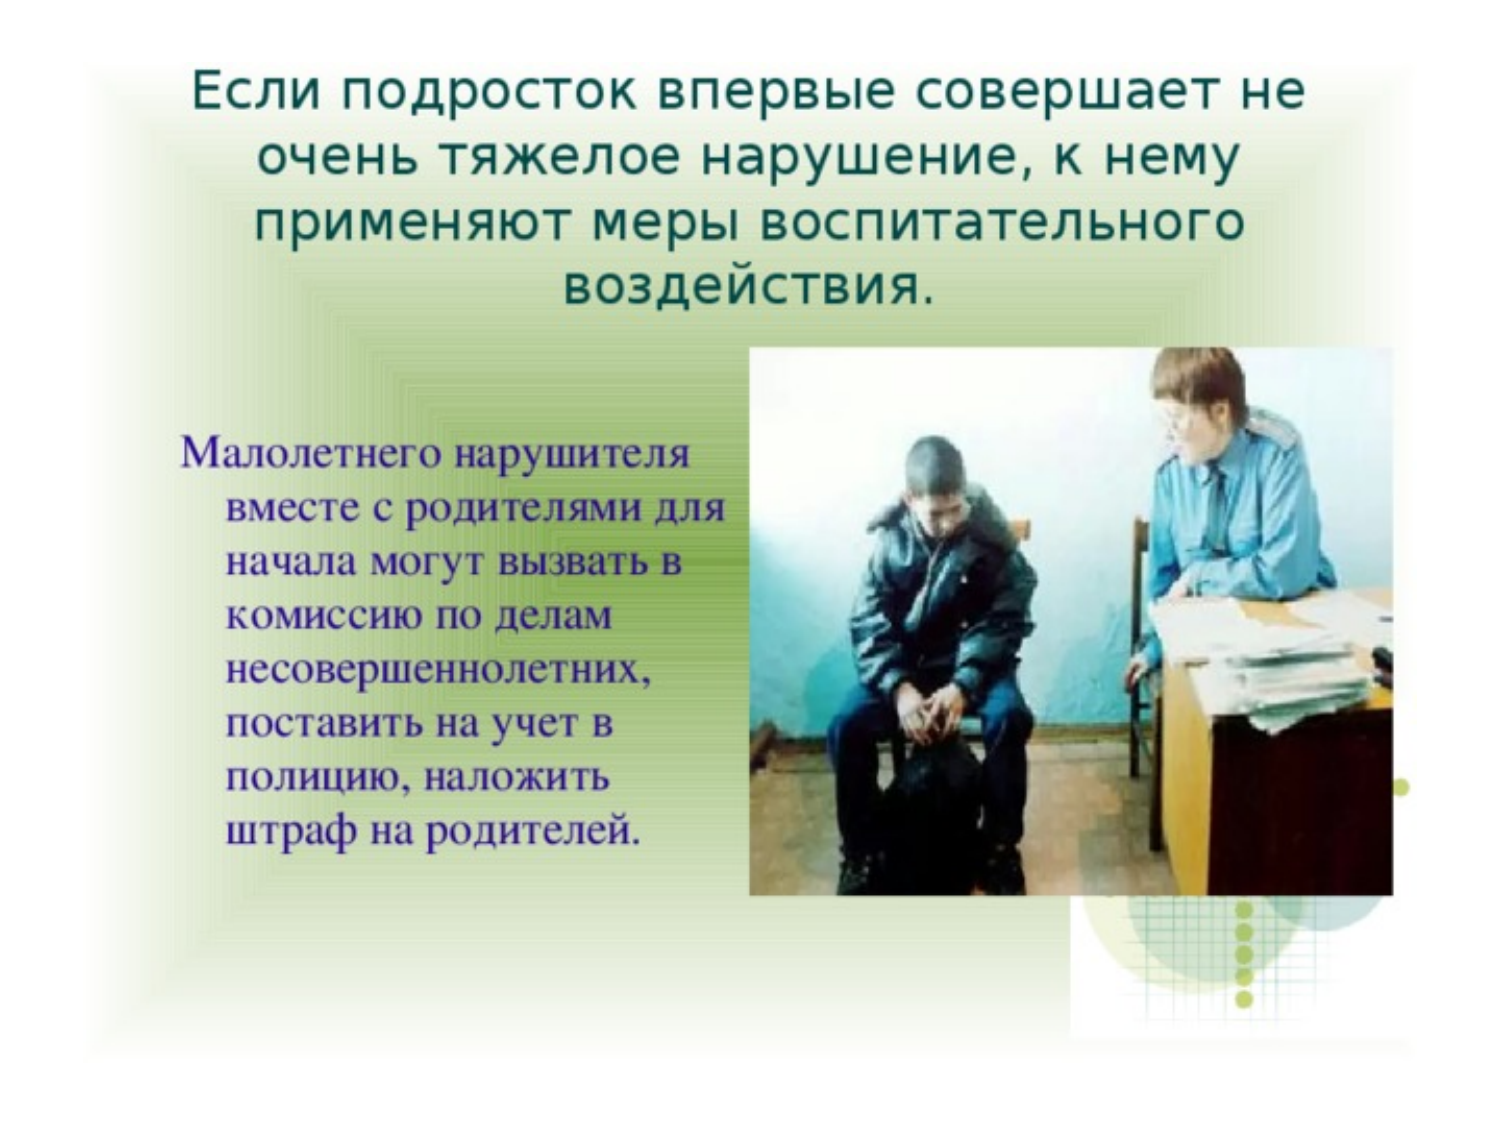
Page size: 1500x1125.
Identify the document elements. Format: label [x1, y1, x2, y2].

picture [83, 62, 1417, 1063]
